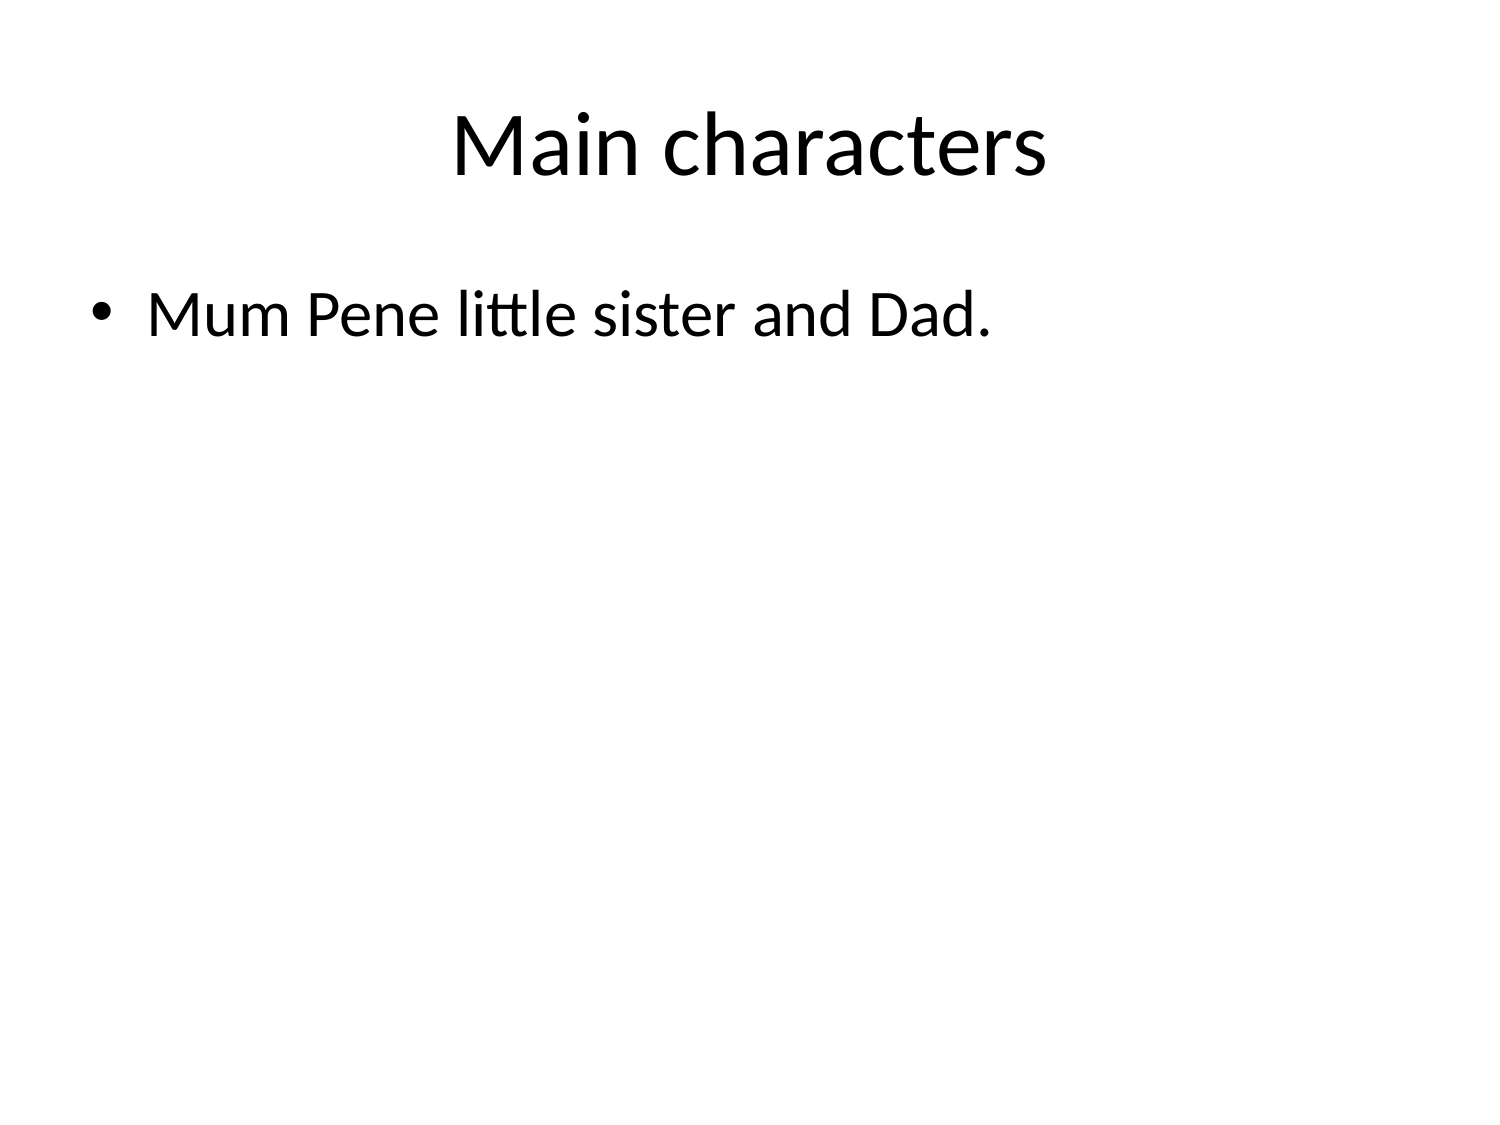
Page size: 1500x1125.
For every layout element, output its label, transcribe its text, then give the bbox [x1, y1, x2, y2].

list Mum Pene little sister and Dad. [75, 262, 1425, 1005]
title Main characters [75, 45, 1425, 233]
